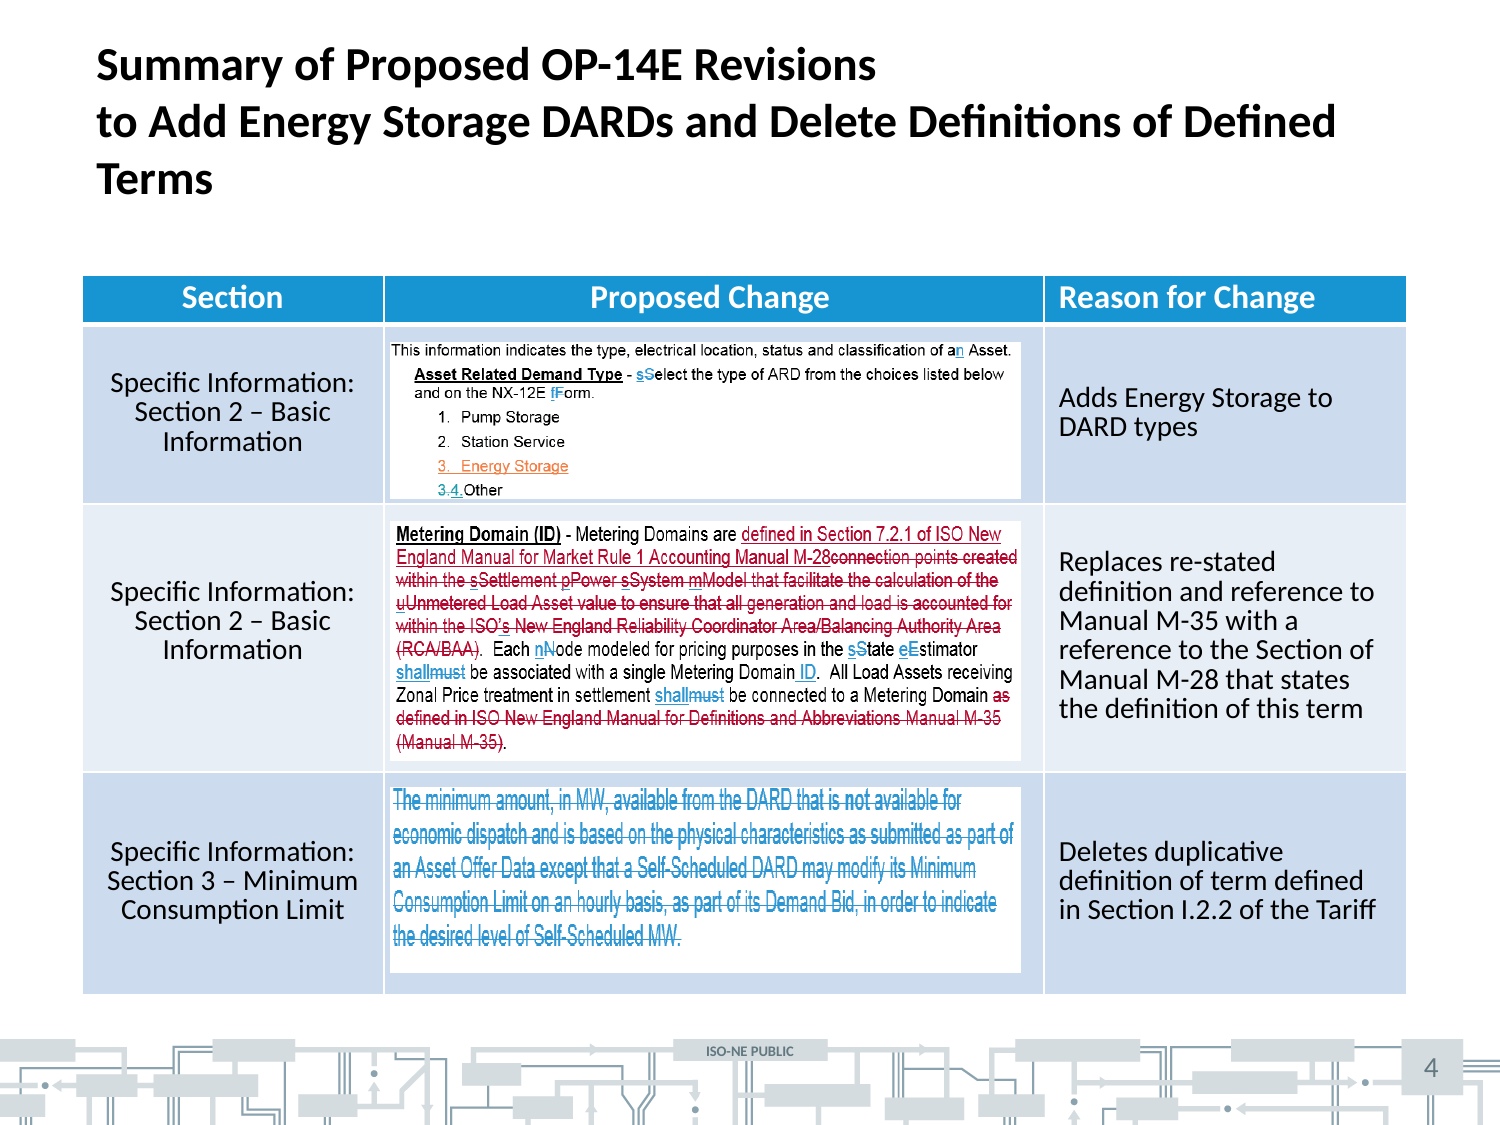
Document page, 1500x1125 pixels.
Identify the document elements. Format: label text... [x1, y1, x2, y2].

table_cell Specific Information: Section 3 – Minimum Consumption Limit [83, 773, 383, 994]
table_cell Deletes duplicative definition of term defined in Section I.2.2 of the Tariff [1045, 773, 1406, 994]
picture [390, 521, 1021, 761]
table_cell Specific Information: Section 2 – Basic Information [83, 505, 383, 771]
table_cell Replaces re-stated definition and reference to Manual M-35 with a reference to the Section of Manual M-28 that states the definition of this term [1045, 505, 1406, 771]
title Summary of Proposed OP-14E Revisions to Add Energy Storage DARDs and Delete Definitions of Defined Terms [81, 24, 1432, 213]
table_cell Specific Information: Section 2 – Basic Information [83, 327, 383, 503]
table_header Reason for Change [1045, 276, 1406, 322]
slide_number 4 [1400, 1044, 1463, 1088]
table_header Proposed Change [385, 276, 1043, 322]
picture [390, 342, 1021, 500]
picture [390, 787, 1021, 973]
picture [0, 1031, 1500, 1125]
table_cell Adds Energy Storage to DARD types [1045, 327, 1406, 503]
table_cell [385, 505, 1043, 771]
table_header Section [83, 276, 383, 322]
table_cell [385, 773, 1043, 994]
table_cell [385, 327, 1043, 503]
